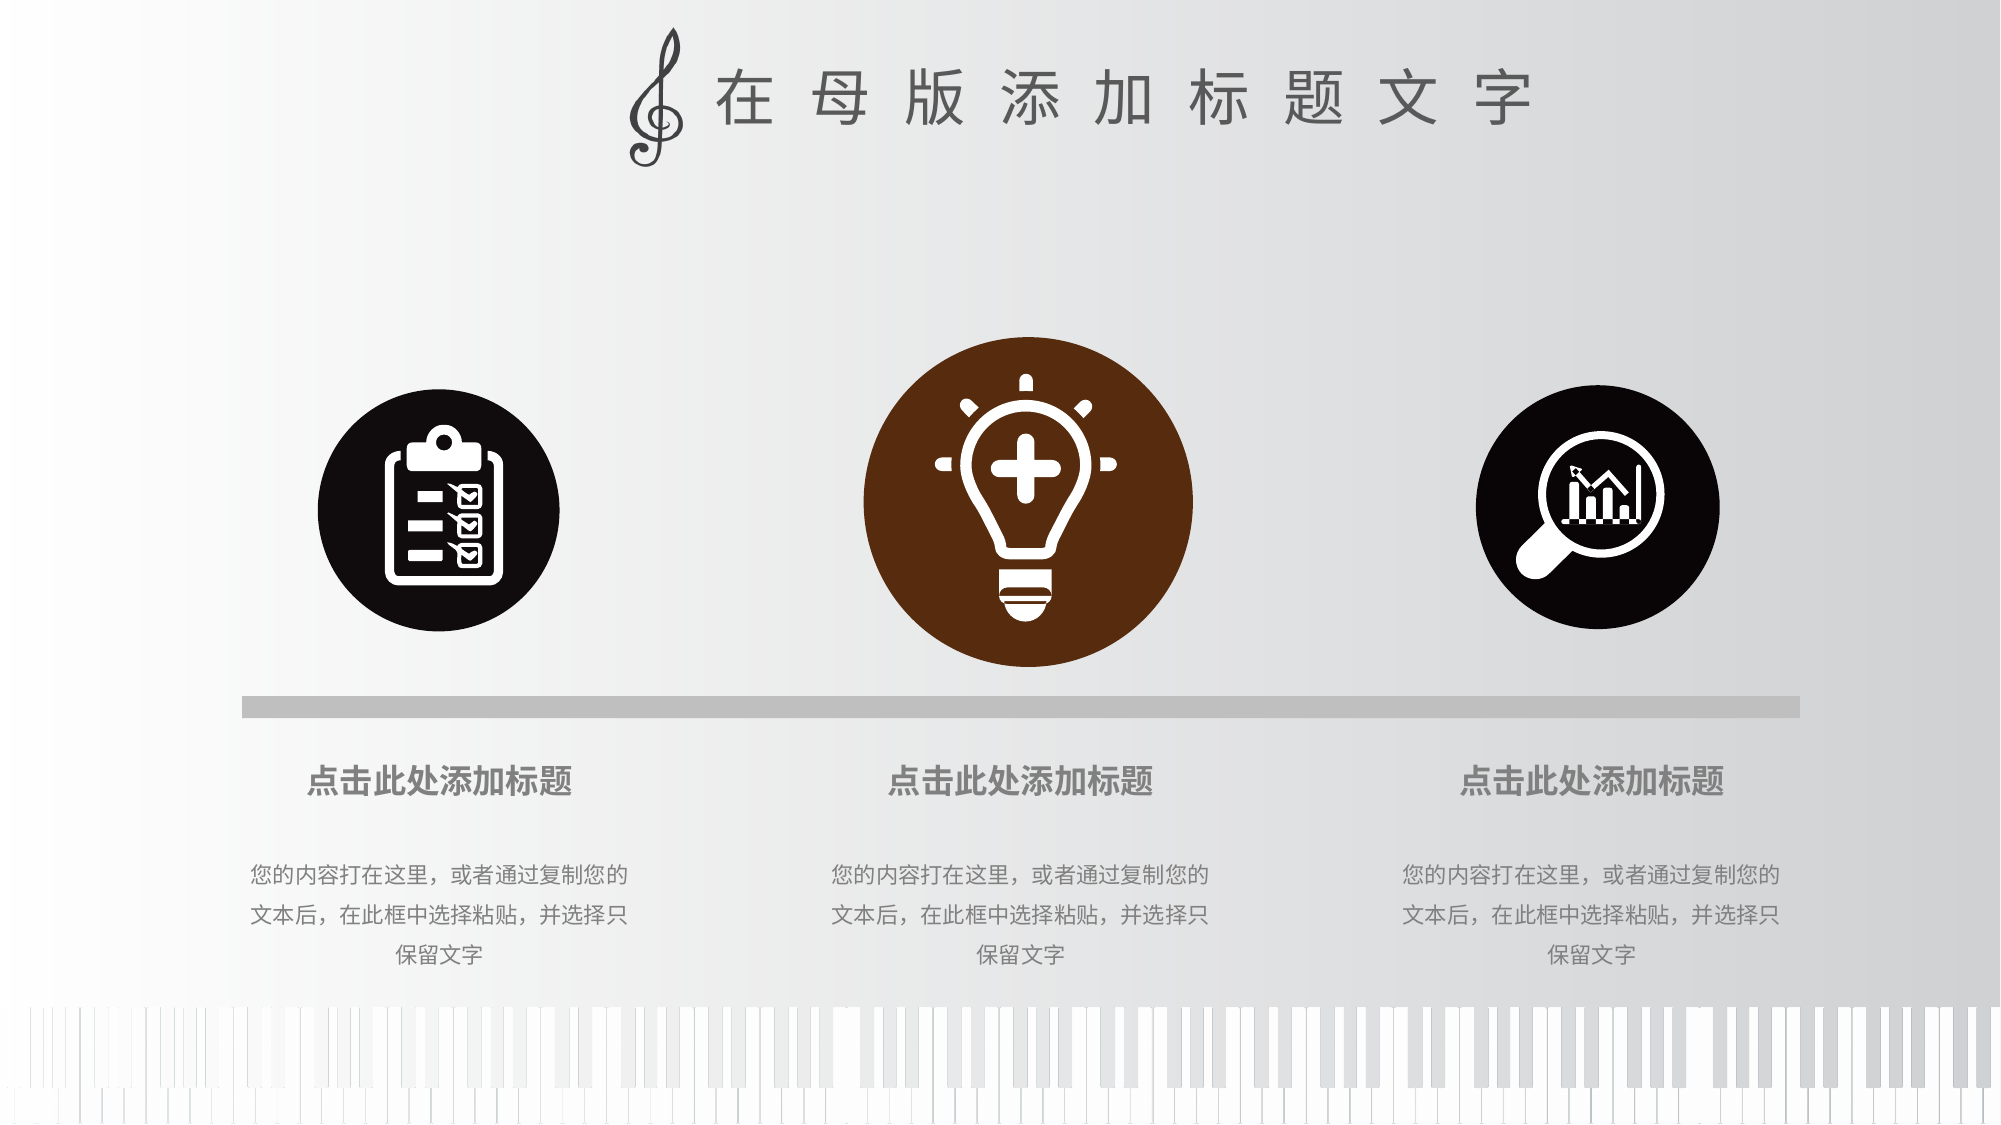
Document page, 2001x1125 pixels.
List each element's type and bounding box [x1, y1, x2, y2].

text_box [1475, 385, 1720, 630]
text_box [863, 337, 1193, 667]
text_box [212, 752, 1820, 977]
text_box [317, 389, 560, 632]
picture [0, 0, 2001, 1124]
text_box [241, 695, 1801, 719]
